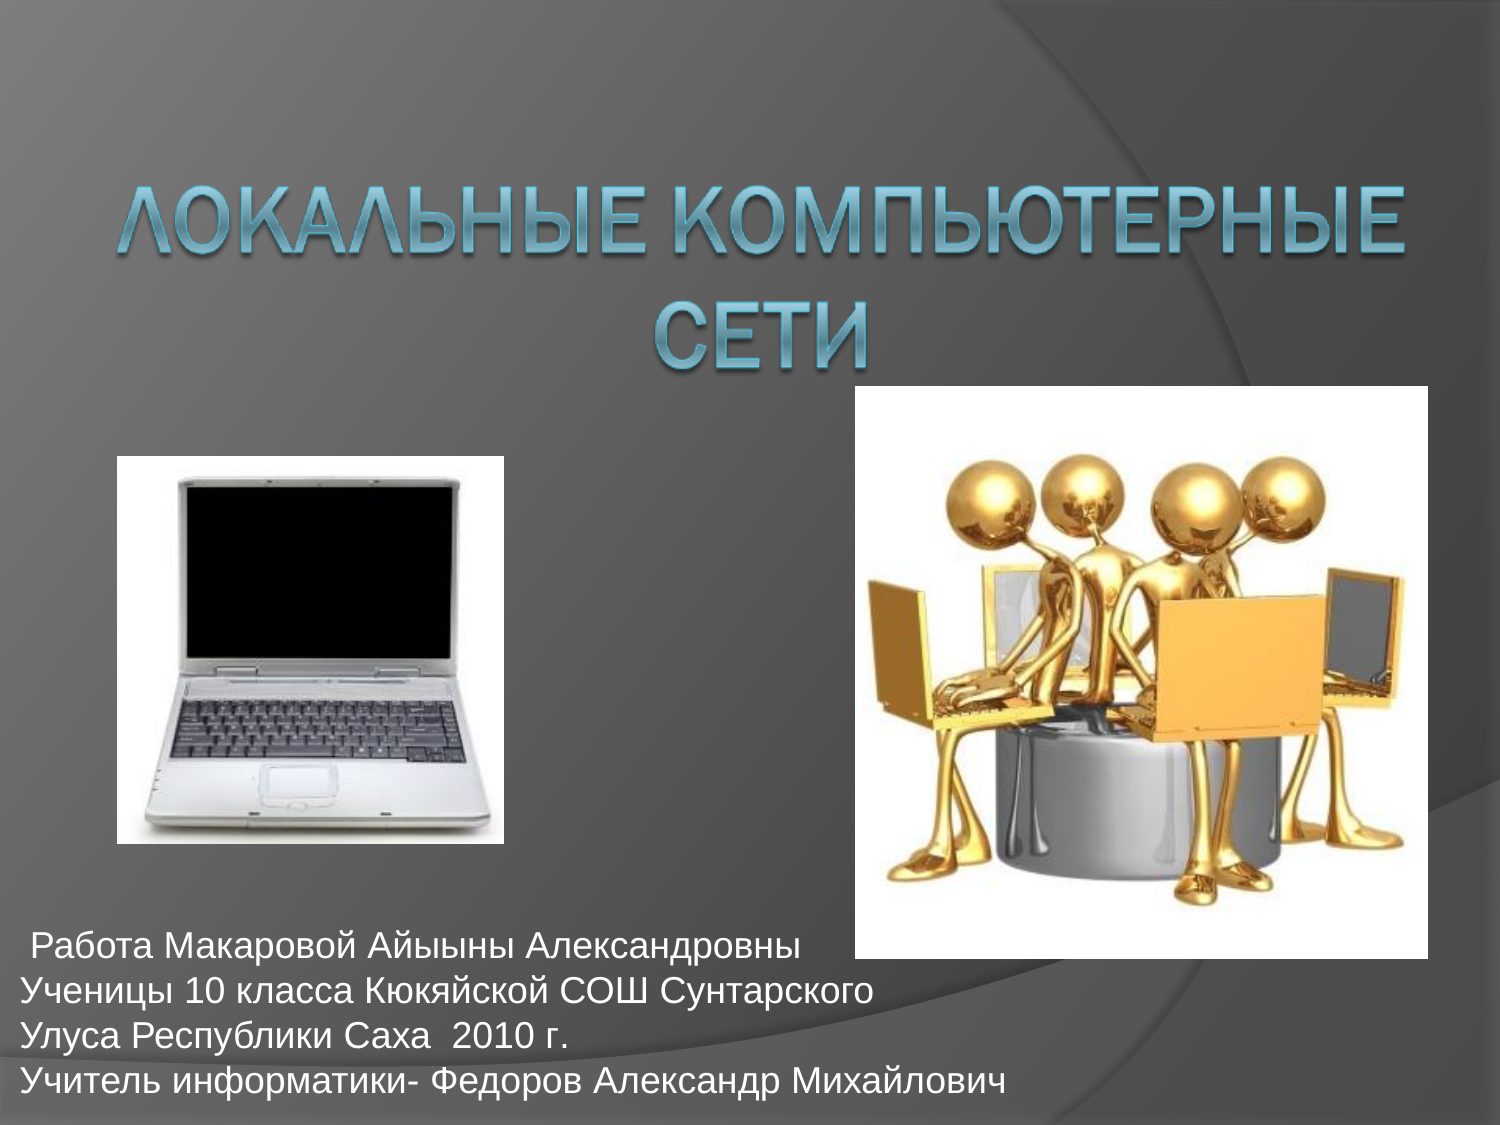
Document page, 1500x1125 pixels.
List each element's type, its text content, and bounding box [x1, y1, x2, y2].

text_box Работа Макаровой Айыыны Александровны Ученицы 10 класса Кюкяйской СОШ Сунтарского Улуса Республики Саха 2010 г. Учитель информатики- Федоров Александр Михайлович [4, 913, 1023, 1125]
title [52, 129, 1493, 471]
picture [116, 456, 505, 844]
picture [855, 386, 1428, 959]
